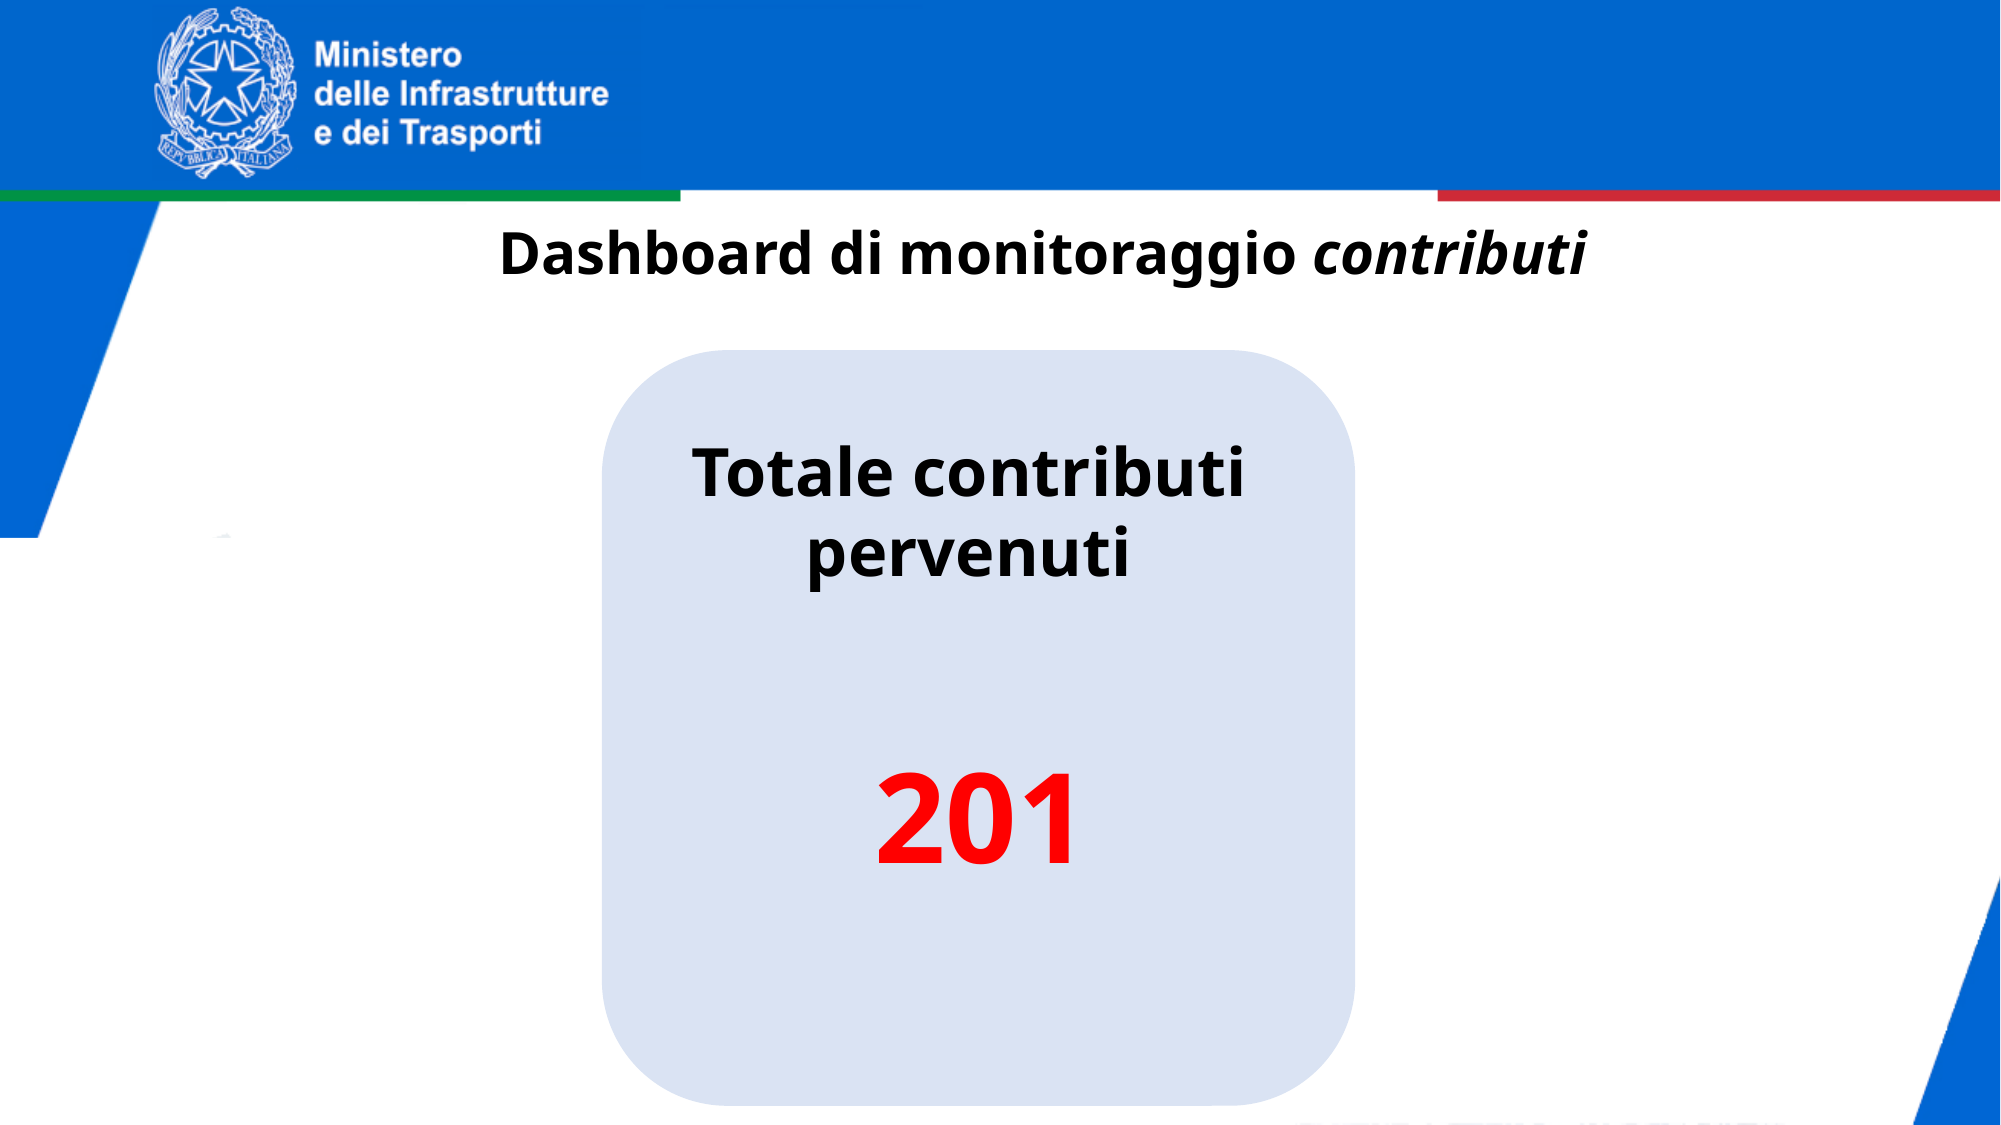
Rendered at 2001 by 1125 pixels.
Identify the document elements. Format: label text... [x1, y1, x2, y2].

text_box Totale contributi pervenuti [665, 422, 1273, 598]
text_box Dashboard di monitoraggio contributi [104, 208, 1982, 294]
text_box 201 [625, 598, 1337, 1029]
picture [0, 0, 2001, 1125]
text_box [600, 349, 1357, 1107]
